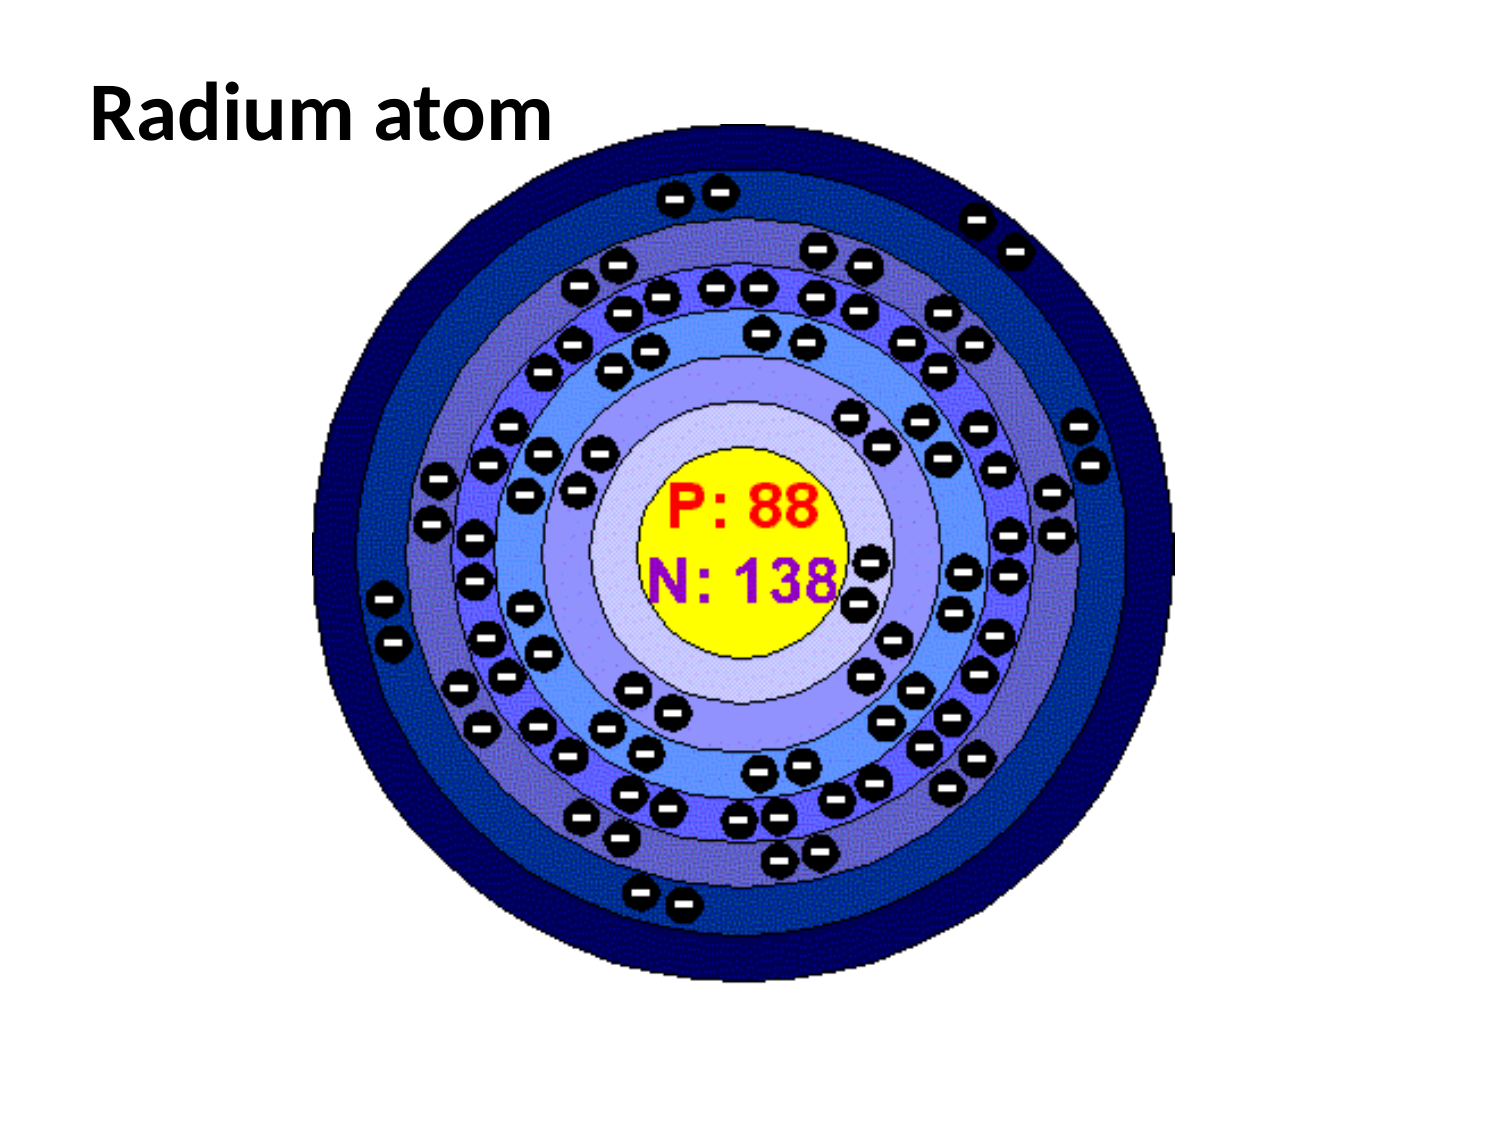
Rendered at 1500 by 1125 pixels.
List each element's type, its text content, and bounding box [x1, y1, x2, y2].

text_box Radium atom [75, 50, 850, 165]
picture [312, 124, 1176, 990]
